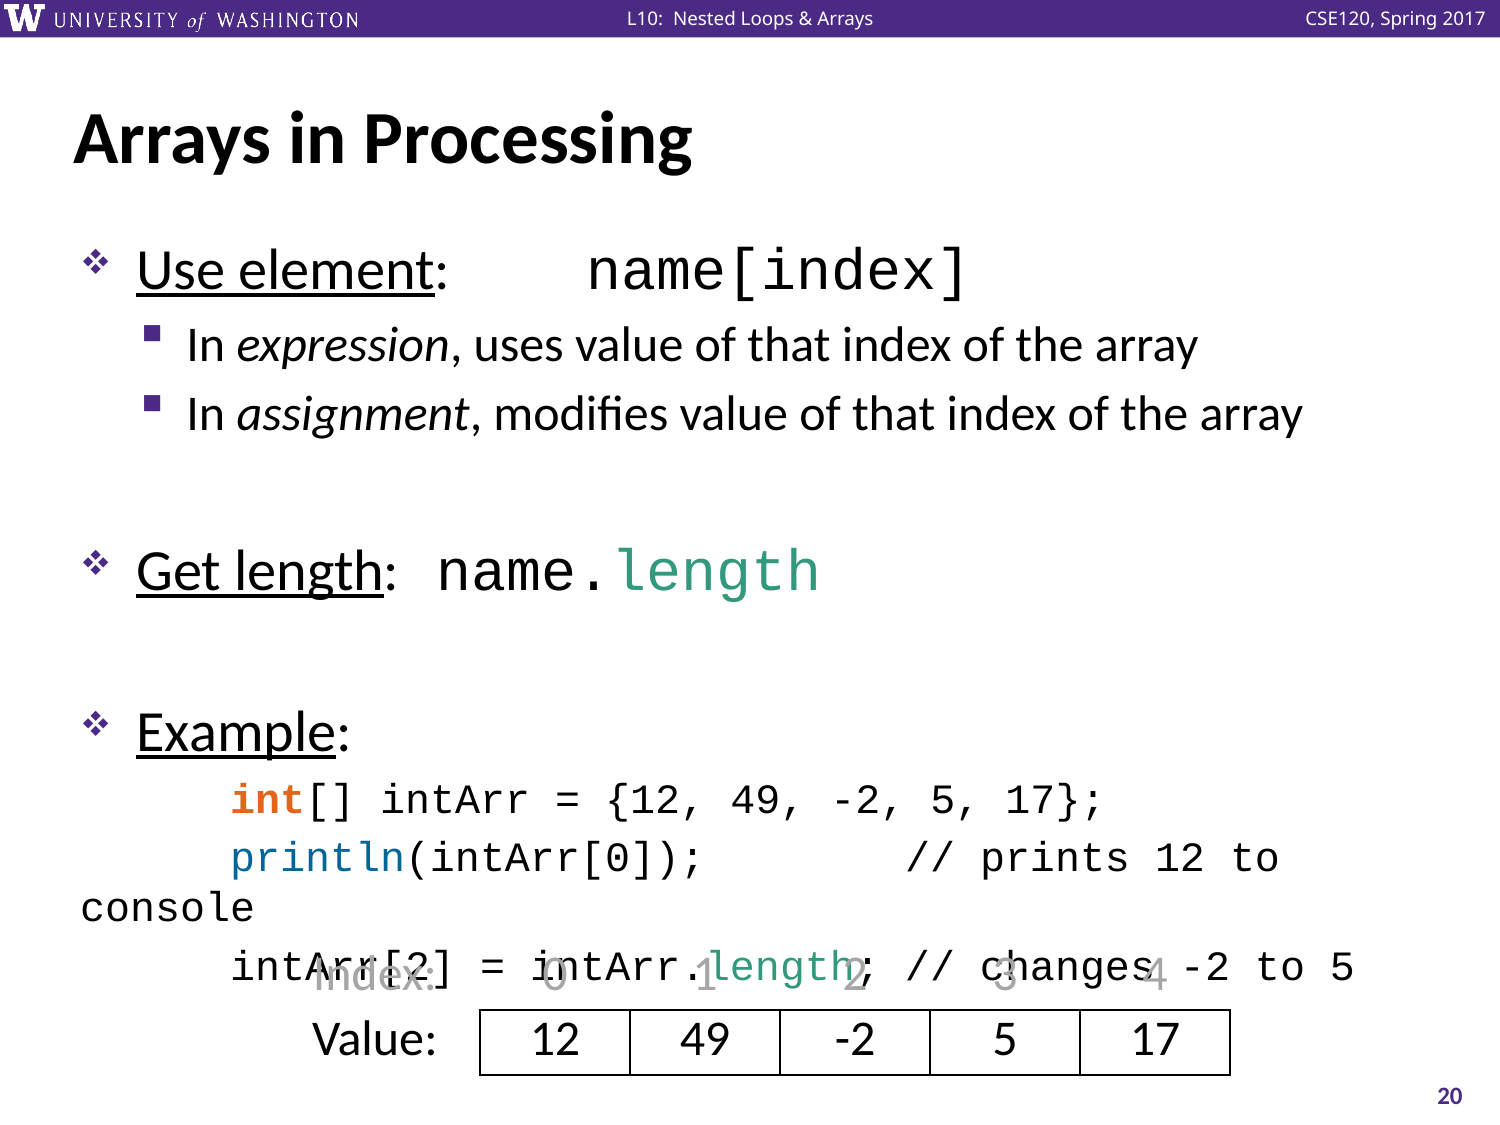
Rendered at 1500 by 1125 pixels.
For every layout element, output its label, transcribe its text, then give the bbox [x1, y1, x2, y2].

table_cell 5 [931, 1011, 1079, 1074]
table_header 3 [930, 945, 1080, 1009]
list Use element: name[index] In expression, uses value of that index of the array In assignment, modifies value of that index of the array Get length: name.length Example: int[] intArr = {12, 49, -2, 5, 17}; println(intArr[0]); // prints 12 to console intArr[2] = intArr.length; // changes -2 to 5 [64, 223, 1438, 1040]
table_header 0 [480, 945, 630, 1009]
title Arrays in Processing [58, 71, 1438, 197]
picture [4, 4, 358, 32]
table_cell Value: [270, 1010, 479, 1075]
table_cell 49 [631, 1011, 779, 1074]
table_header 1 [630, 945, 780, 1009]
table_header 2 [780, 945, 930, 1009]
table_header 4 [1080, 945, 1230, 1009]
slide_number 20 [1400, 1065, 1500, 1125]
table_cell 17 [1081, 1011, 1229, 1074]
table_header Index: [270, 945, 480, 1010]
table_cell -2 [781, 1011, 929, 1074]
table_cell 12 [481, 1011, 629, 1074]
